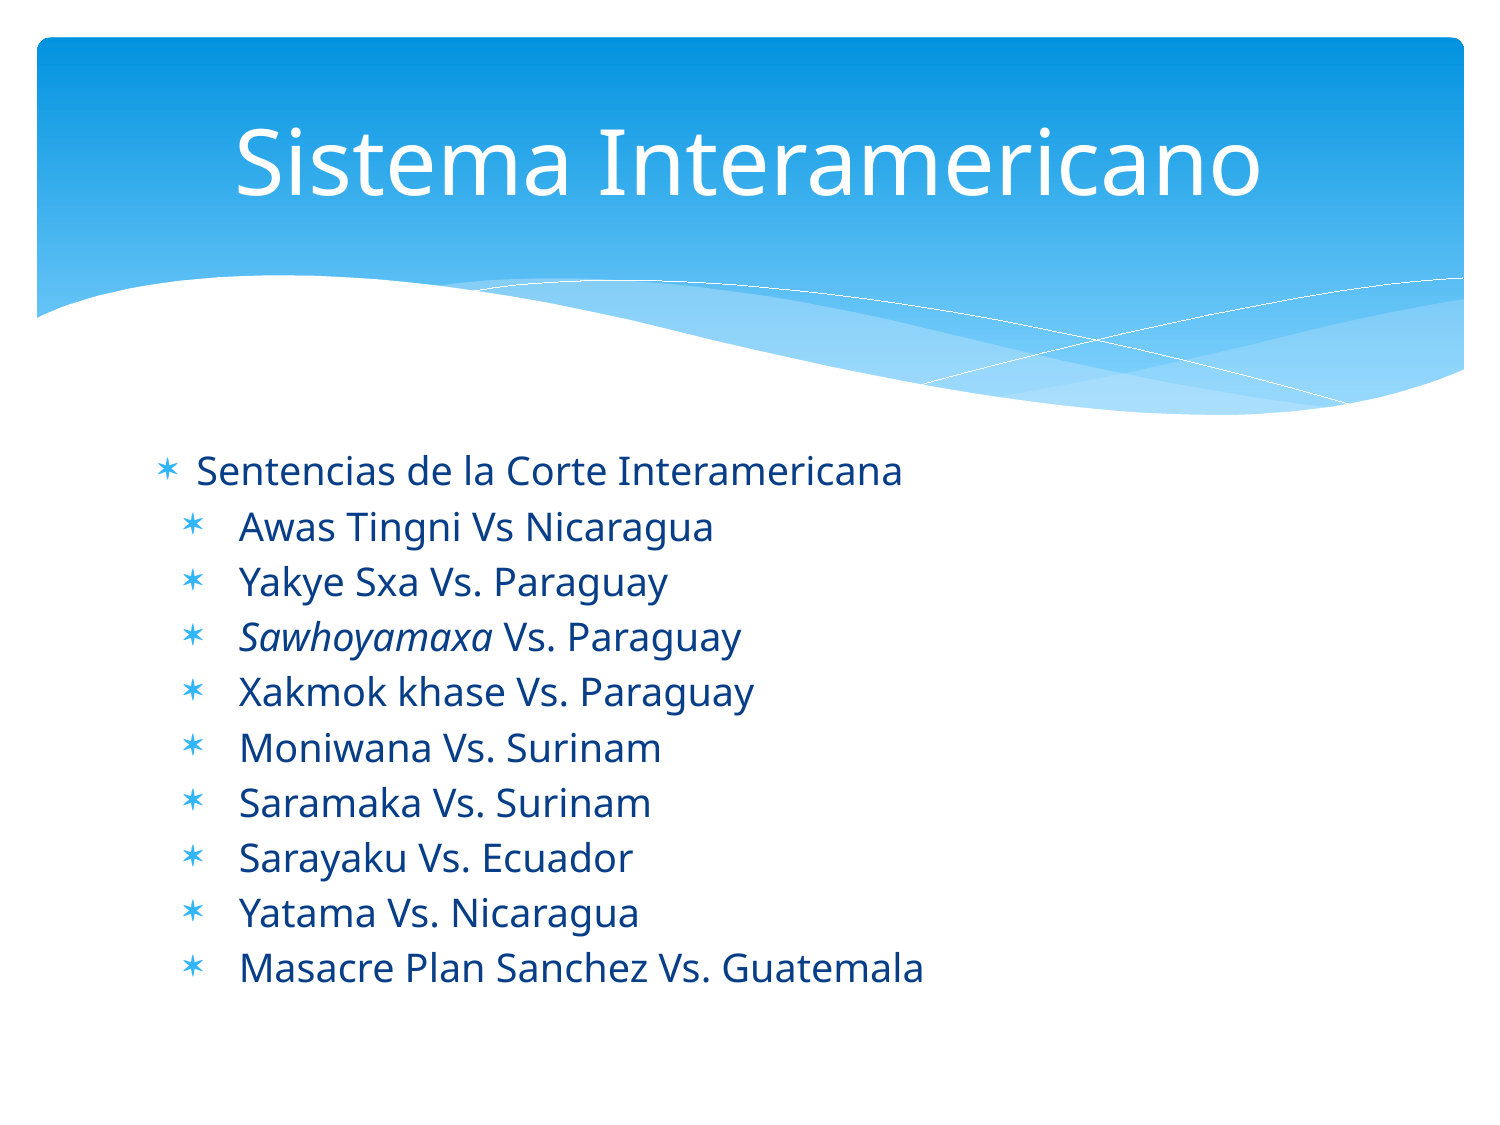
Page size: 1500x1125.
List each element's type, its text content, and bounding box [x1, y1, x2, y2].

title Sistema Interamericano [75, 55, 1425, 261]
list Sentencias de la Corte Interamericana Awas Tingni Vs Nicaragua Yakye Sxa Vs. Paraguay Sawhoyamaxa Vs. Paraguay Xakmok khase Vs. Paraguay Moniwana Vs. Surinam Saramaka Vs. Surinam Sarayaku Vs. Ecuador Yatama Vs. Nicaragua Masacre Plan Sanchez Vs. Guatemala [143, 438, 1359, 1005]
